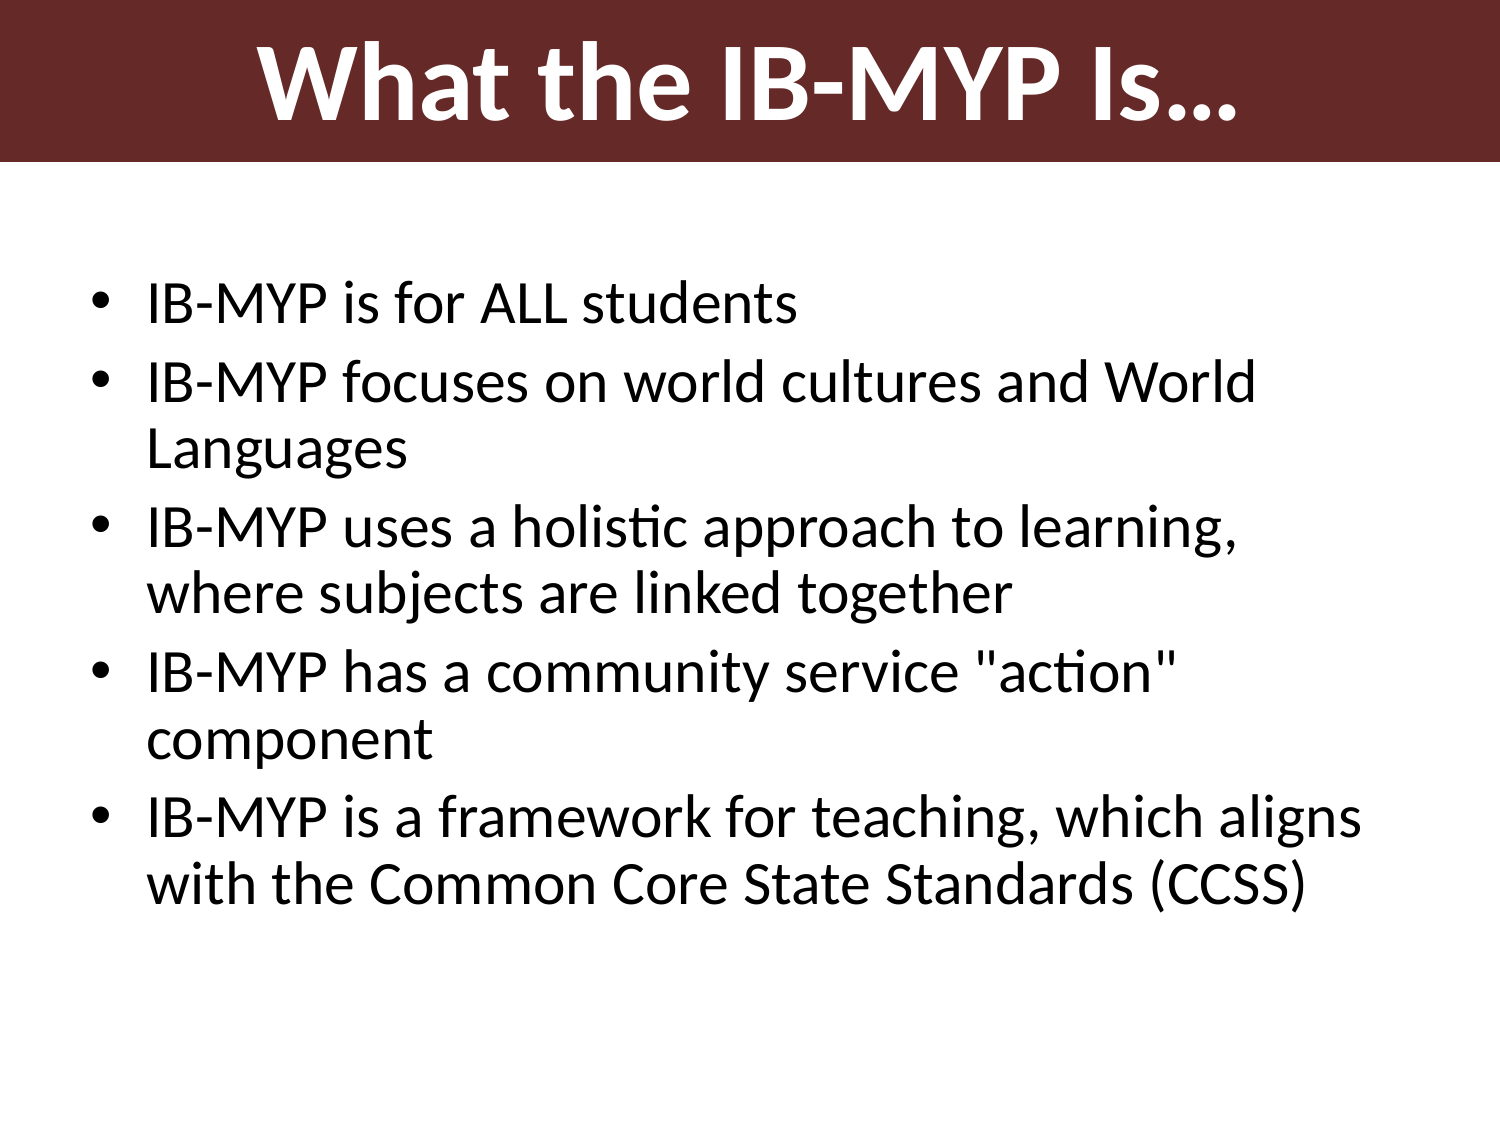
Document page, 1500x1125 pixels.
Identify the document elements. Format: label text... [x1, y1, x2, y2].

text_box What the IB-MYP Is… [0, 0, 1500, 162]
list IB-MYP is for ALL students IB-MYP focuses on world cultures and World Languages IB-MYP uses a holistic approach to learning, where subjects are linked together IB-MYP has a community service "action" component IB-MYP is a framework for teaching, which aligns with the Common Core State Standards (CCSS) [75, 262, 1425, 1005]
